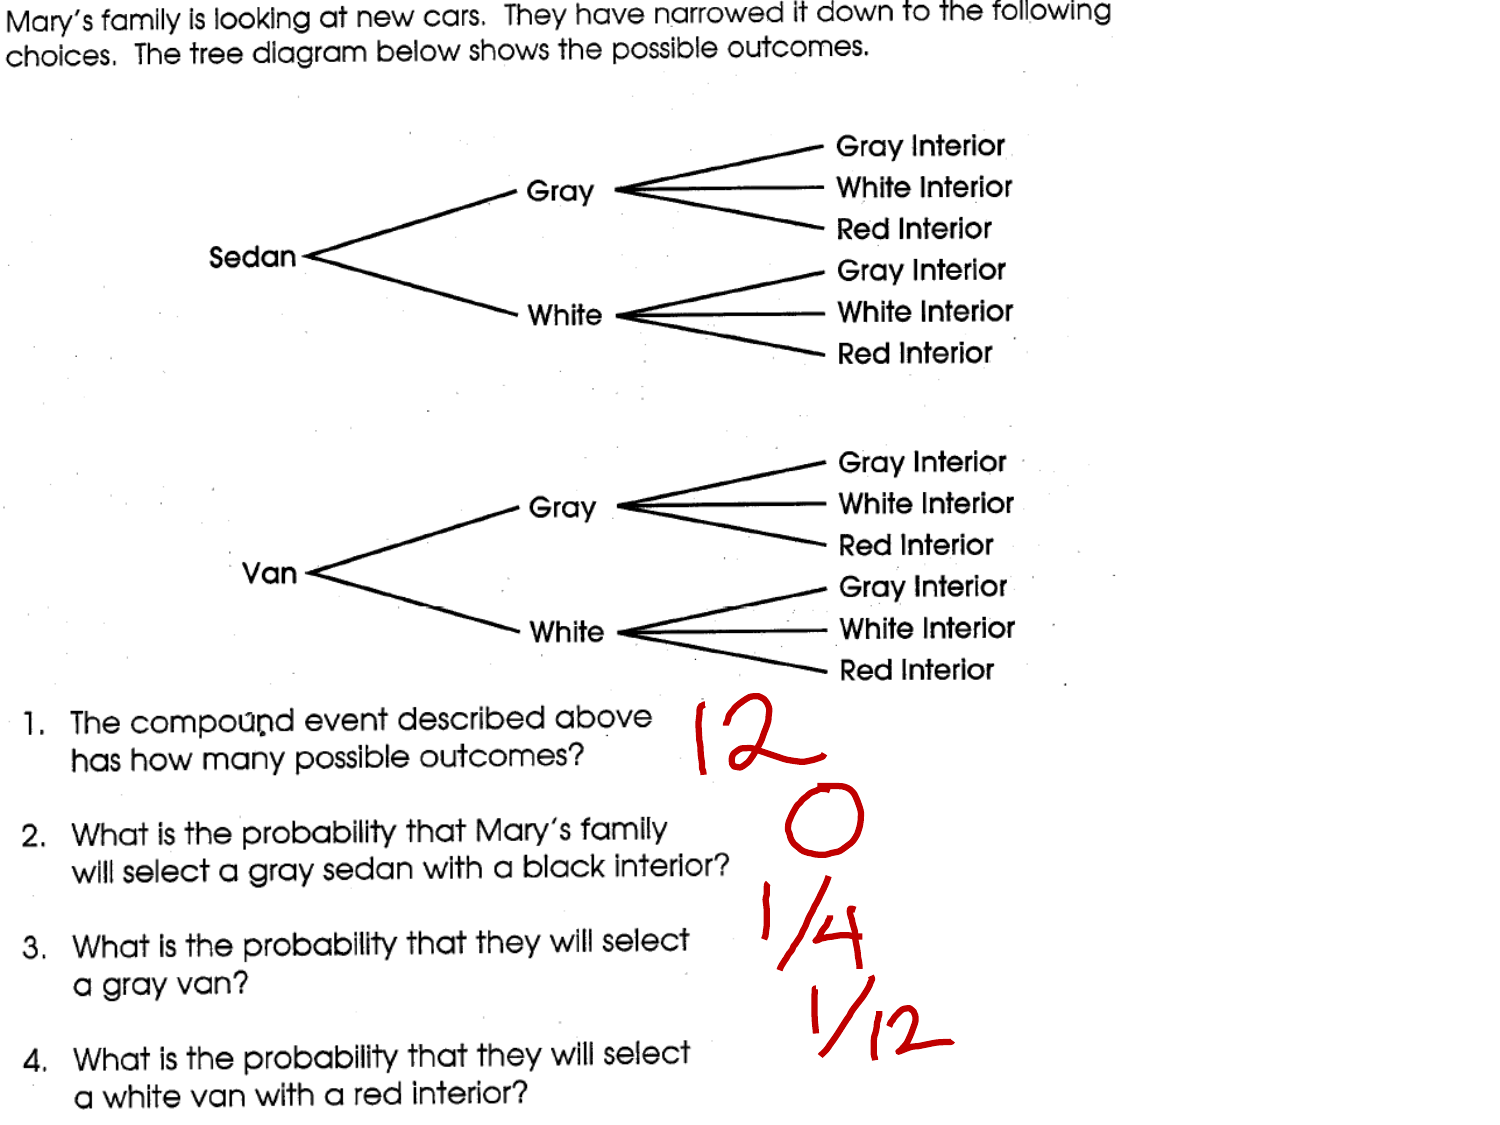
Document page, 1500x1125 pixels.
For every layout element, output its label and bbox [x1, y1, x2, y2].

text_box [814, 915, 854, 942]
text_box [849, 907, 861, 969]
text_box [813, 987, 817, 1034]
text_box [763, 882, 769, 940]
picture [0, 0, 1121, 1125]
text_box [787, 785, 862, 856]
text_box [778, 875, 830, 971]
text_box [888, 1007, 953, 1053]
text_box [741, 697, 826, 768]
text_box [873, 1011, 881, 1061]
text_box [819, 975, 873, 1057]
